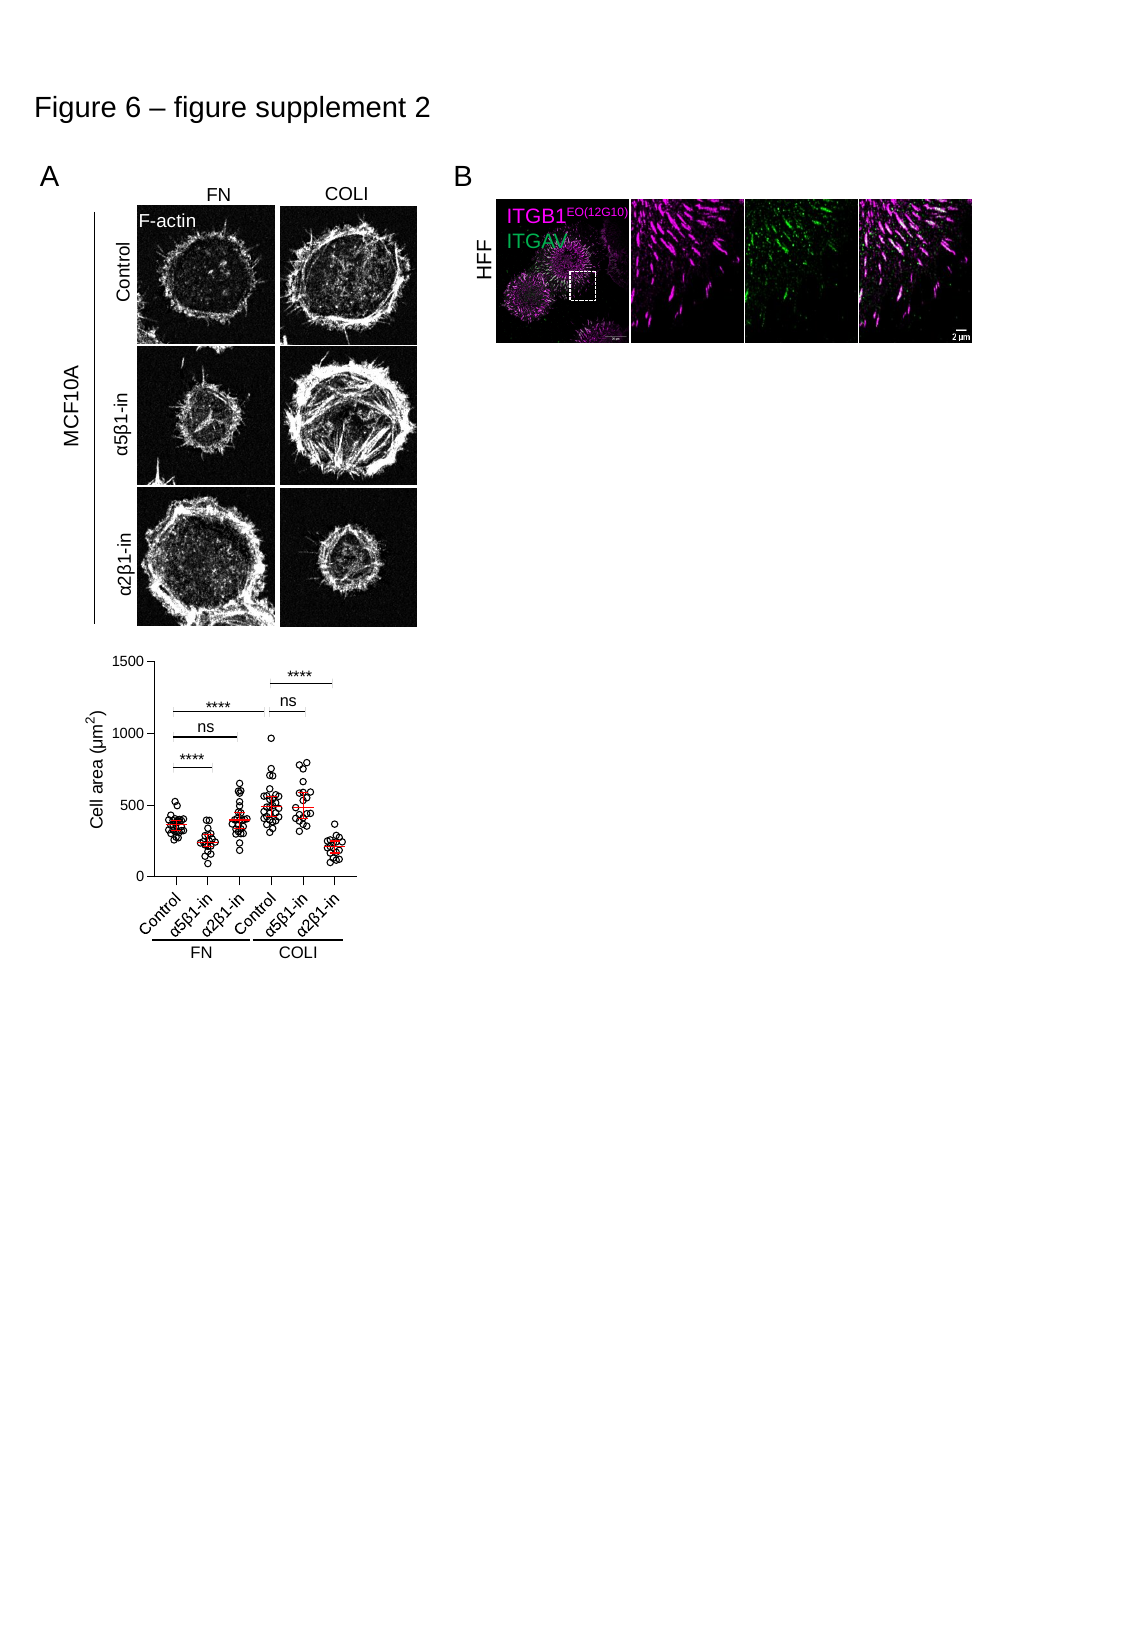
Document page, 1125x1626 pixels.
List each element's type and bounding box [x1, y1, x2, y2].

text_box [18, 81, 972, 982]
